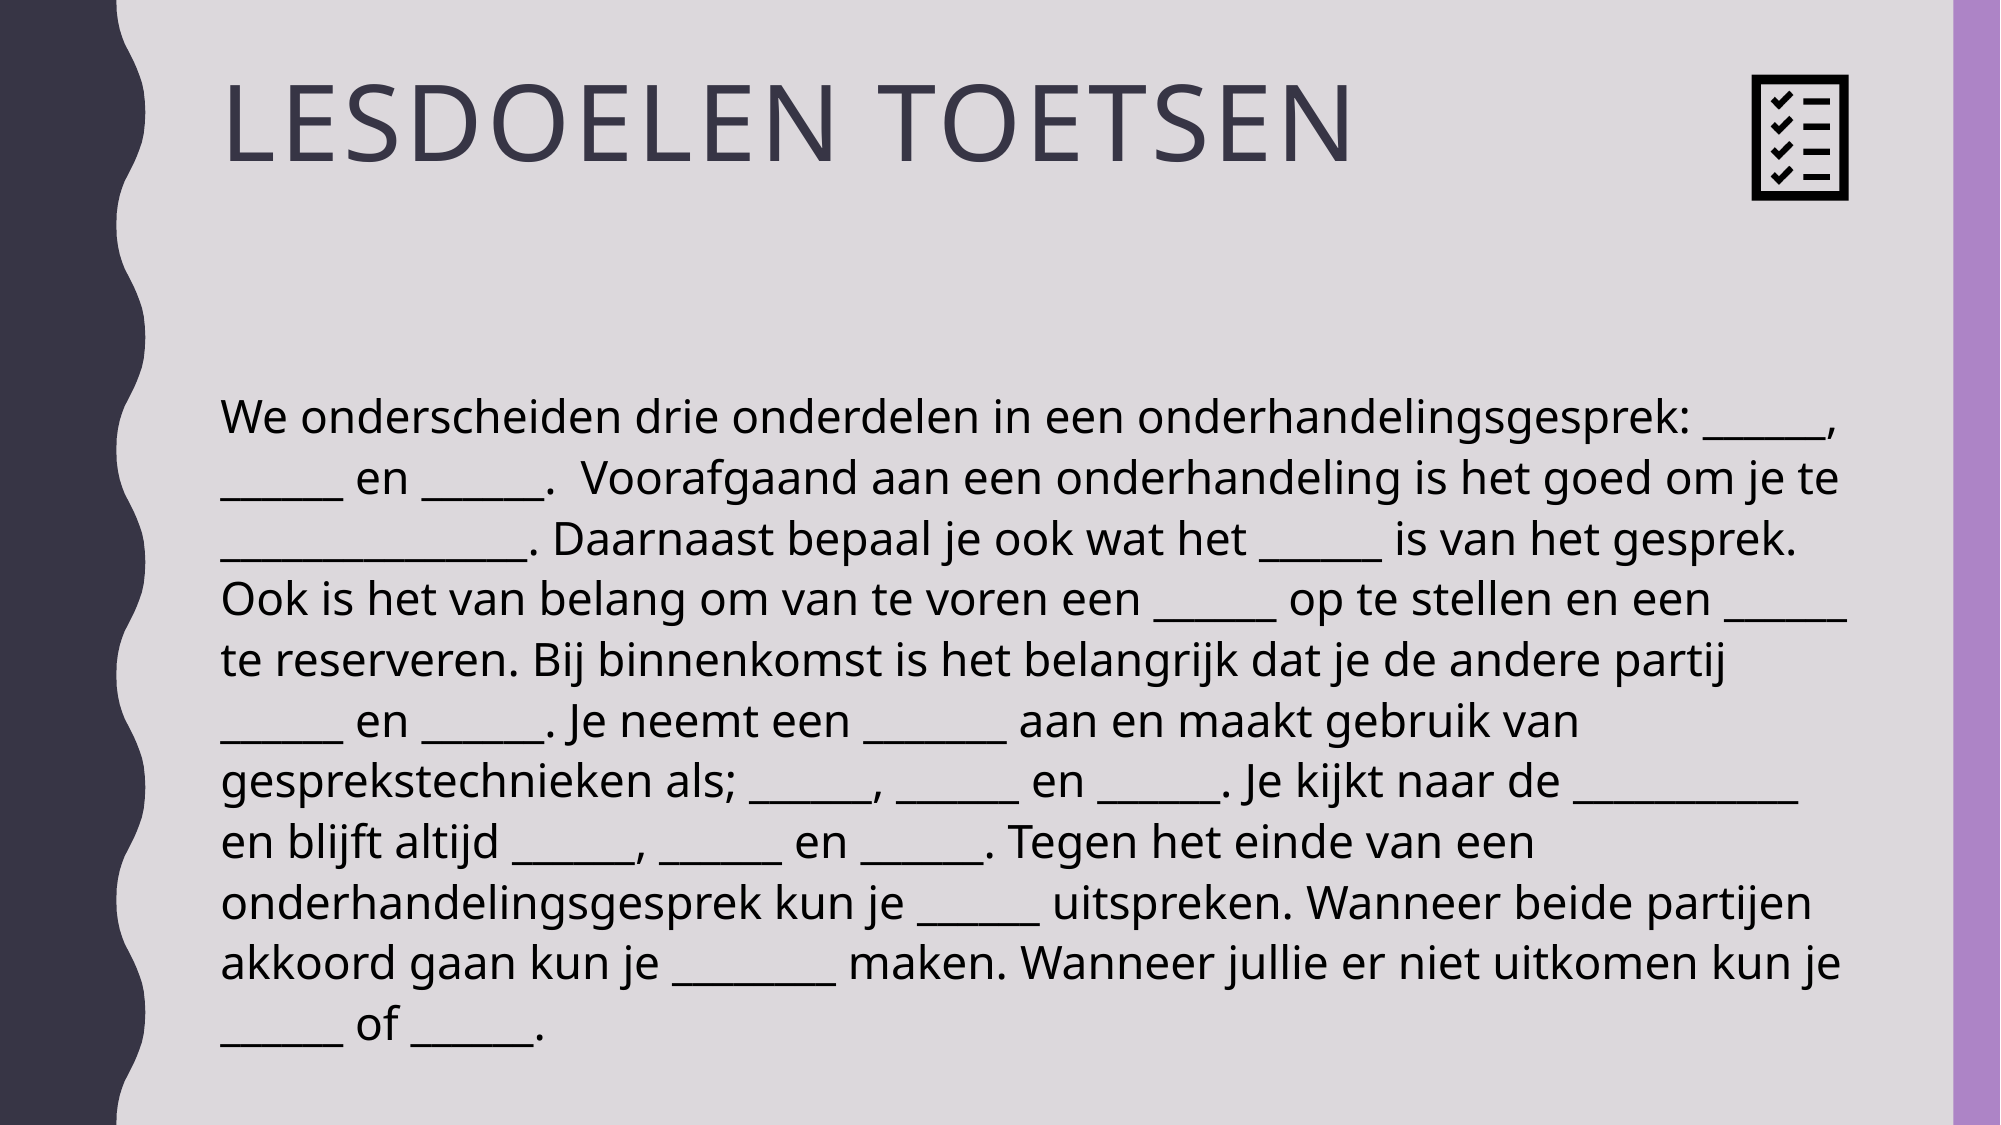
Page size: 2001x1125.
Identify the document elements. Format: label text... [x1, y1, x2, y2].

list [1724, 62, 1875, 213]
title Lesdoelen toetsen [205, 62, 1875, 308]
text_box We onderscheiden drie onderdelen in een onderhandelingsgesprek: ______, ______ en ______. Voorafgaand aan een onderhandeling is het goed om je te _______________. Daarnaast bepaal je ook wat het ______ is van het gesprek. Ook is het van belang om van te voren een ______ op te stellen en een ______ te reserveren. Bij binnenkomst is het belangrijk dat je de andere partij ______ en ______. Je neemt een _______ aan en maakt gebruik van gesprekstechnieken als; ______, ______ en ______. Je kijkt naar de ___________ en blijft altijd ______, ______ en ______. Tegen het einde van een onderhandelingsgesprek kun je ______ uitspreken. Wanneer beide partijen akkoord gaan kun je ________ maken. Wanneer jullie er niet uitkomen kun je ______ of ______. [205, 374, 1875, 1063]
